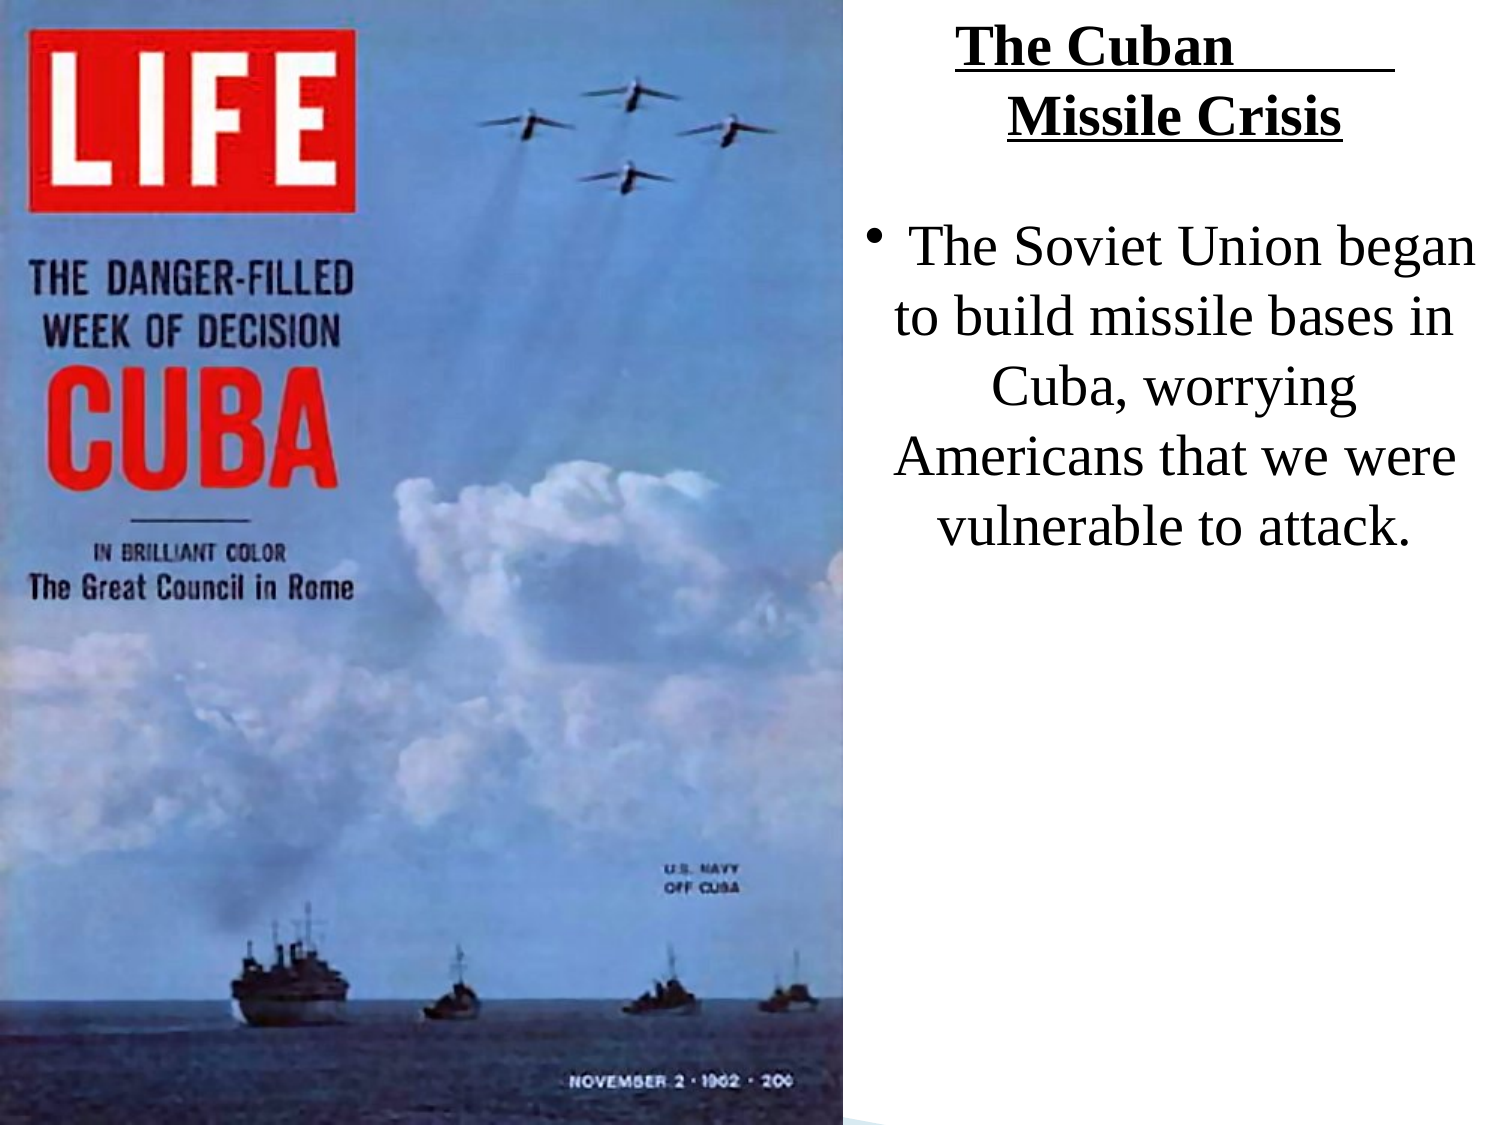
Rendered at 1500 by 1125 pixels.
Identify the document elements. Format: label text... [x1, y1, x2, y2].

picture [0, 0, 843, 1125]
text_box The Soviet Union began to build missile bases in Cuba, worrying Americans that we were vulnerable to attack. [849, 200, 1500, 565]
text_box The Cuban Missile Crisis [849, 0, 1500, 155]
